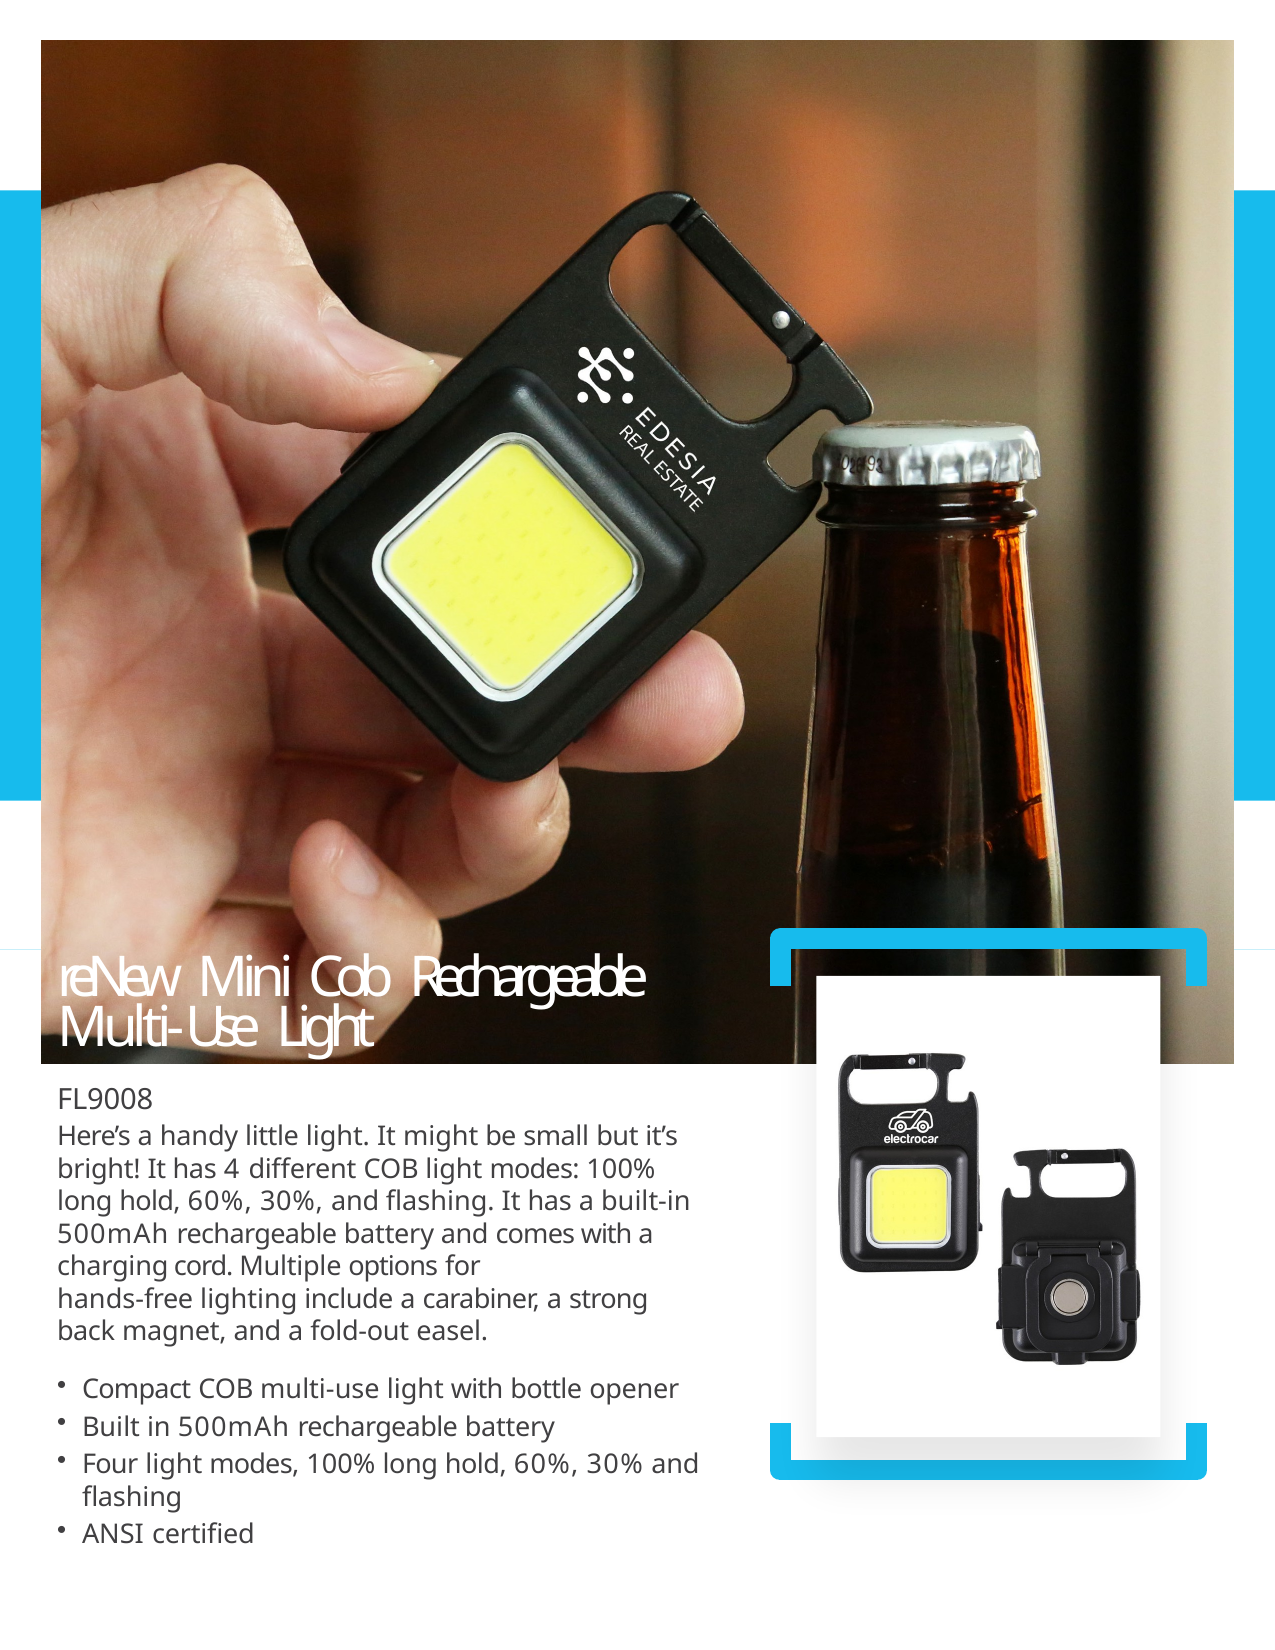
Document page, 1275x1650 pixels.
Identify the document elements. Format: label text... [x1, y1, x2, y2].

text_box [753, 928, 1224, 1542]
text_box reNew Mini Cob Rechargeable [55, 938, 737, 1008]
text_box Multi-Use Light FL9008 Here’s a handy little light. It might be small but it’s bright! It has 4 different COB light modes: 100% long hold, 60%, 30%, and flashing. It has a built-in 500mAh rechargeable battery and comes with a charging cord. Multiple options for hands-free lighting include a carabiner, a strong back magnet, and a fold-out easel. Compact COB multi-use light with bottle opener Built in 500mAh rechargeable battery Four light modes, 100% long hold, 60%, 30% and flashing ANSI certified [55, 988, 712, 1550]
picture [41, 40, 1234, 1064]
